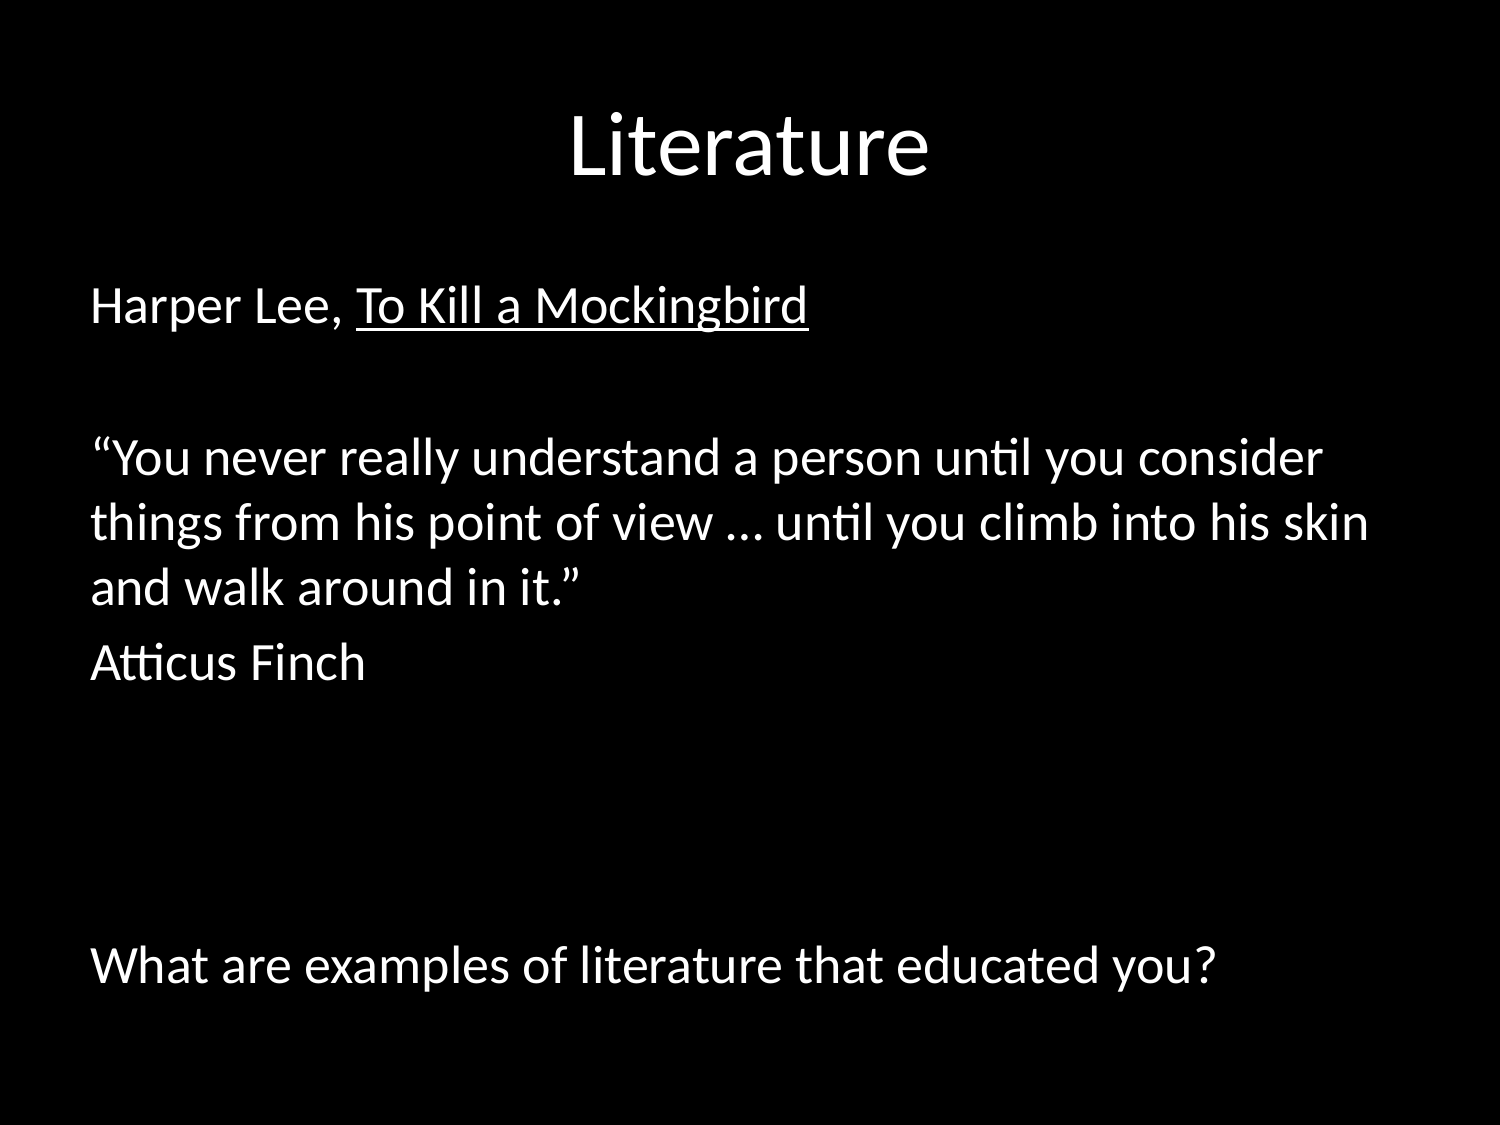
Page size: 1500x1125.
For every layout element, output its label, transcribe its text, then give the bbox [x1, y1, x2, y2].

title Literature [75, 45, 1425, 233]
list Harper Lee, To Kill a Mockingbird “You never really understand a person until you consider things from his point of view … until you climb into his skin and walk around in it.” Atticus Finch What are examples of literature that educated you? [75, 262, 1425, 1005]
